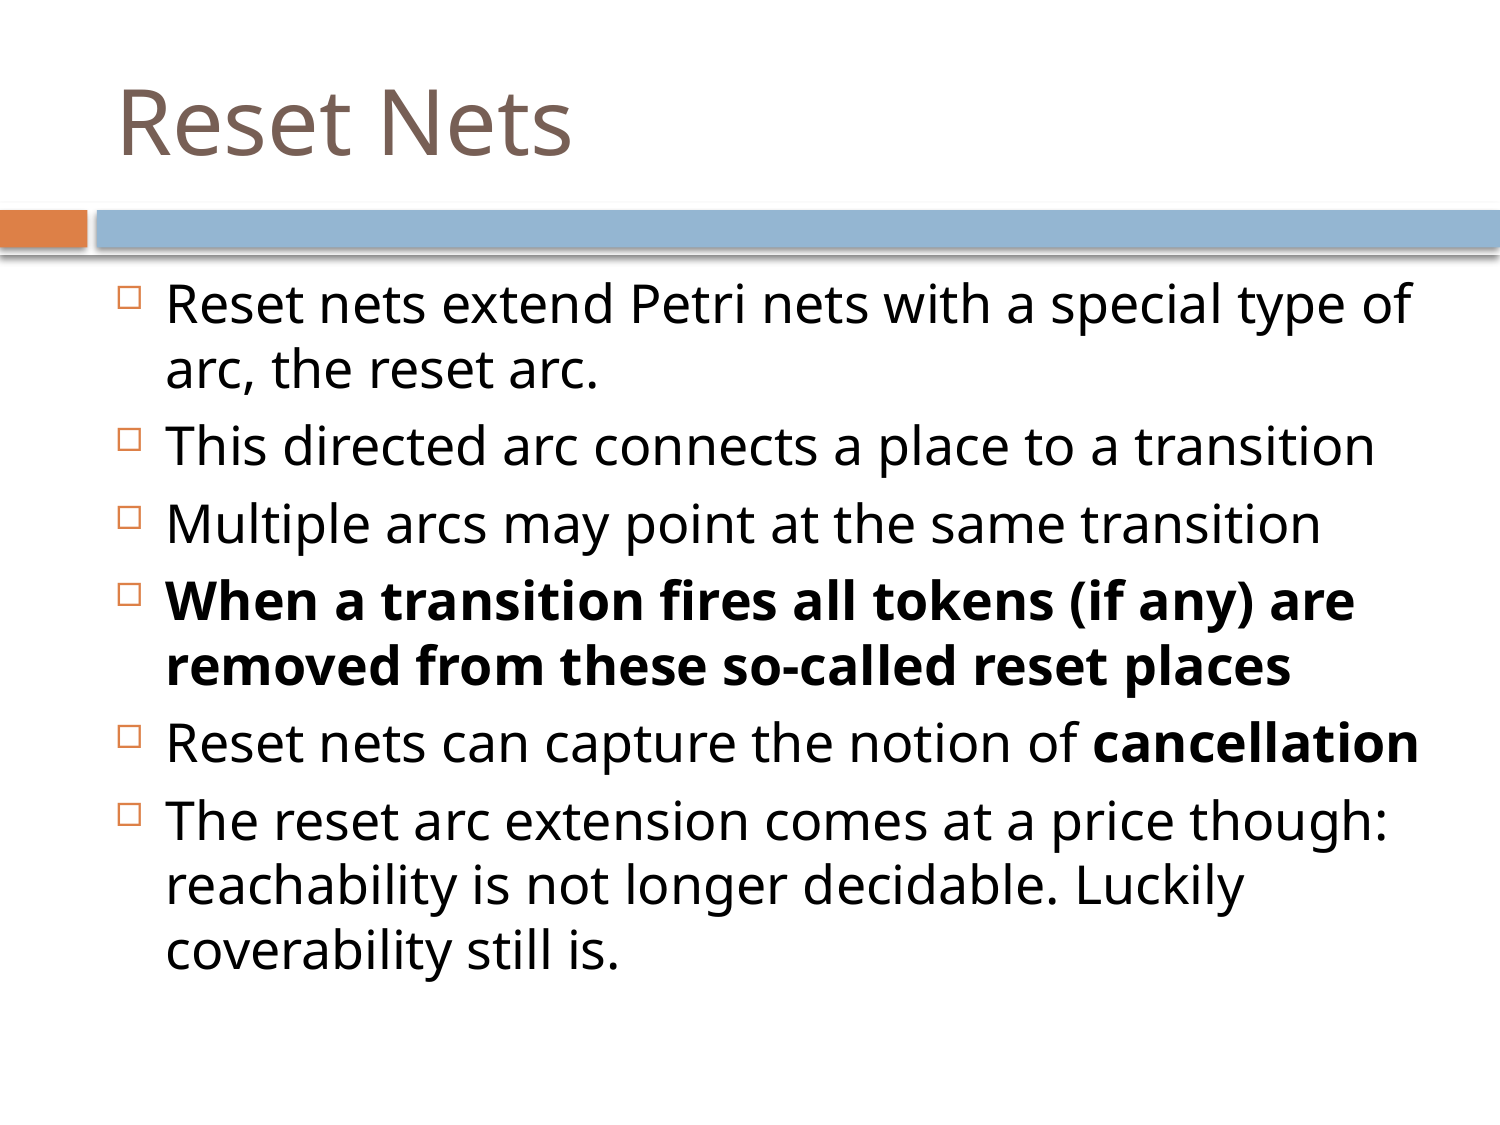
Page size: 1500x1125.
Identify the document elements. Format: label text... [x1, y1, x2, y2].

list Reset nets extend Petri nets with a special type of arc, the reset arc. This directed arc connects a place to a transition Multiple arcs may point at the same transition When a transition fires all tokens (if any) are removed from these so-called reset places Reset nets can capture the notion of cancellation The reset arc extension comes at a price though: reachability is not longer decidable. Luckily coverability still is. [100, 262, 1438, 1082]
title Reset Nets [100, 37, 1438, 200]
